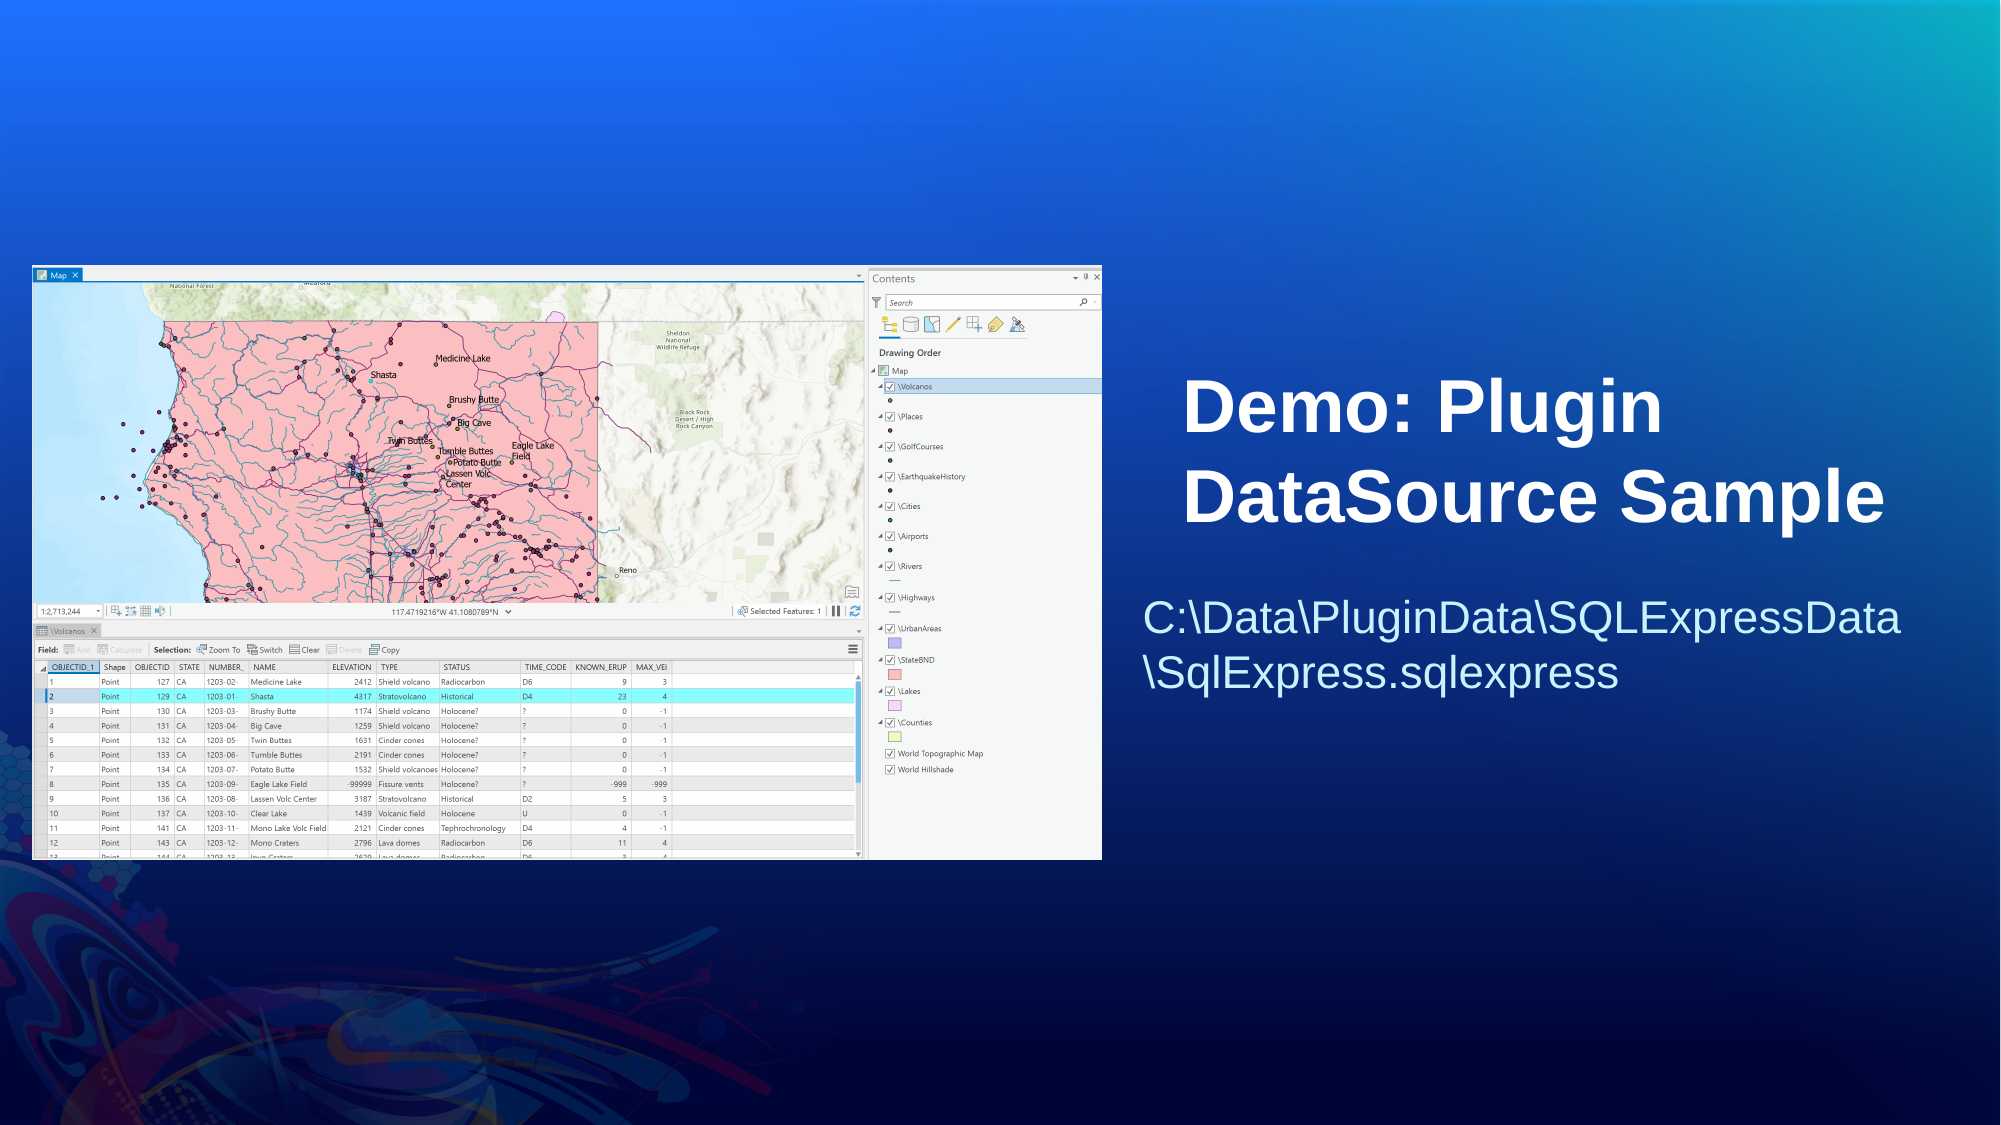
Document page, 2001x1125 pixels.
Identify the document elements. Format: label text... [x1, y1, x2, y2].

list C:\Data\PluginData\SQLExpressData \SqlExpress.sqlexpress [1142, 587, 1925, 699]
title Demo: Plugin DataSource Sample [1181, 355, 1888, 538]
picture [31, 265, 1103, 860]
